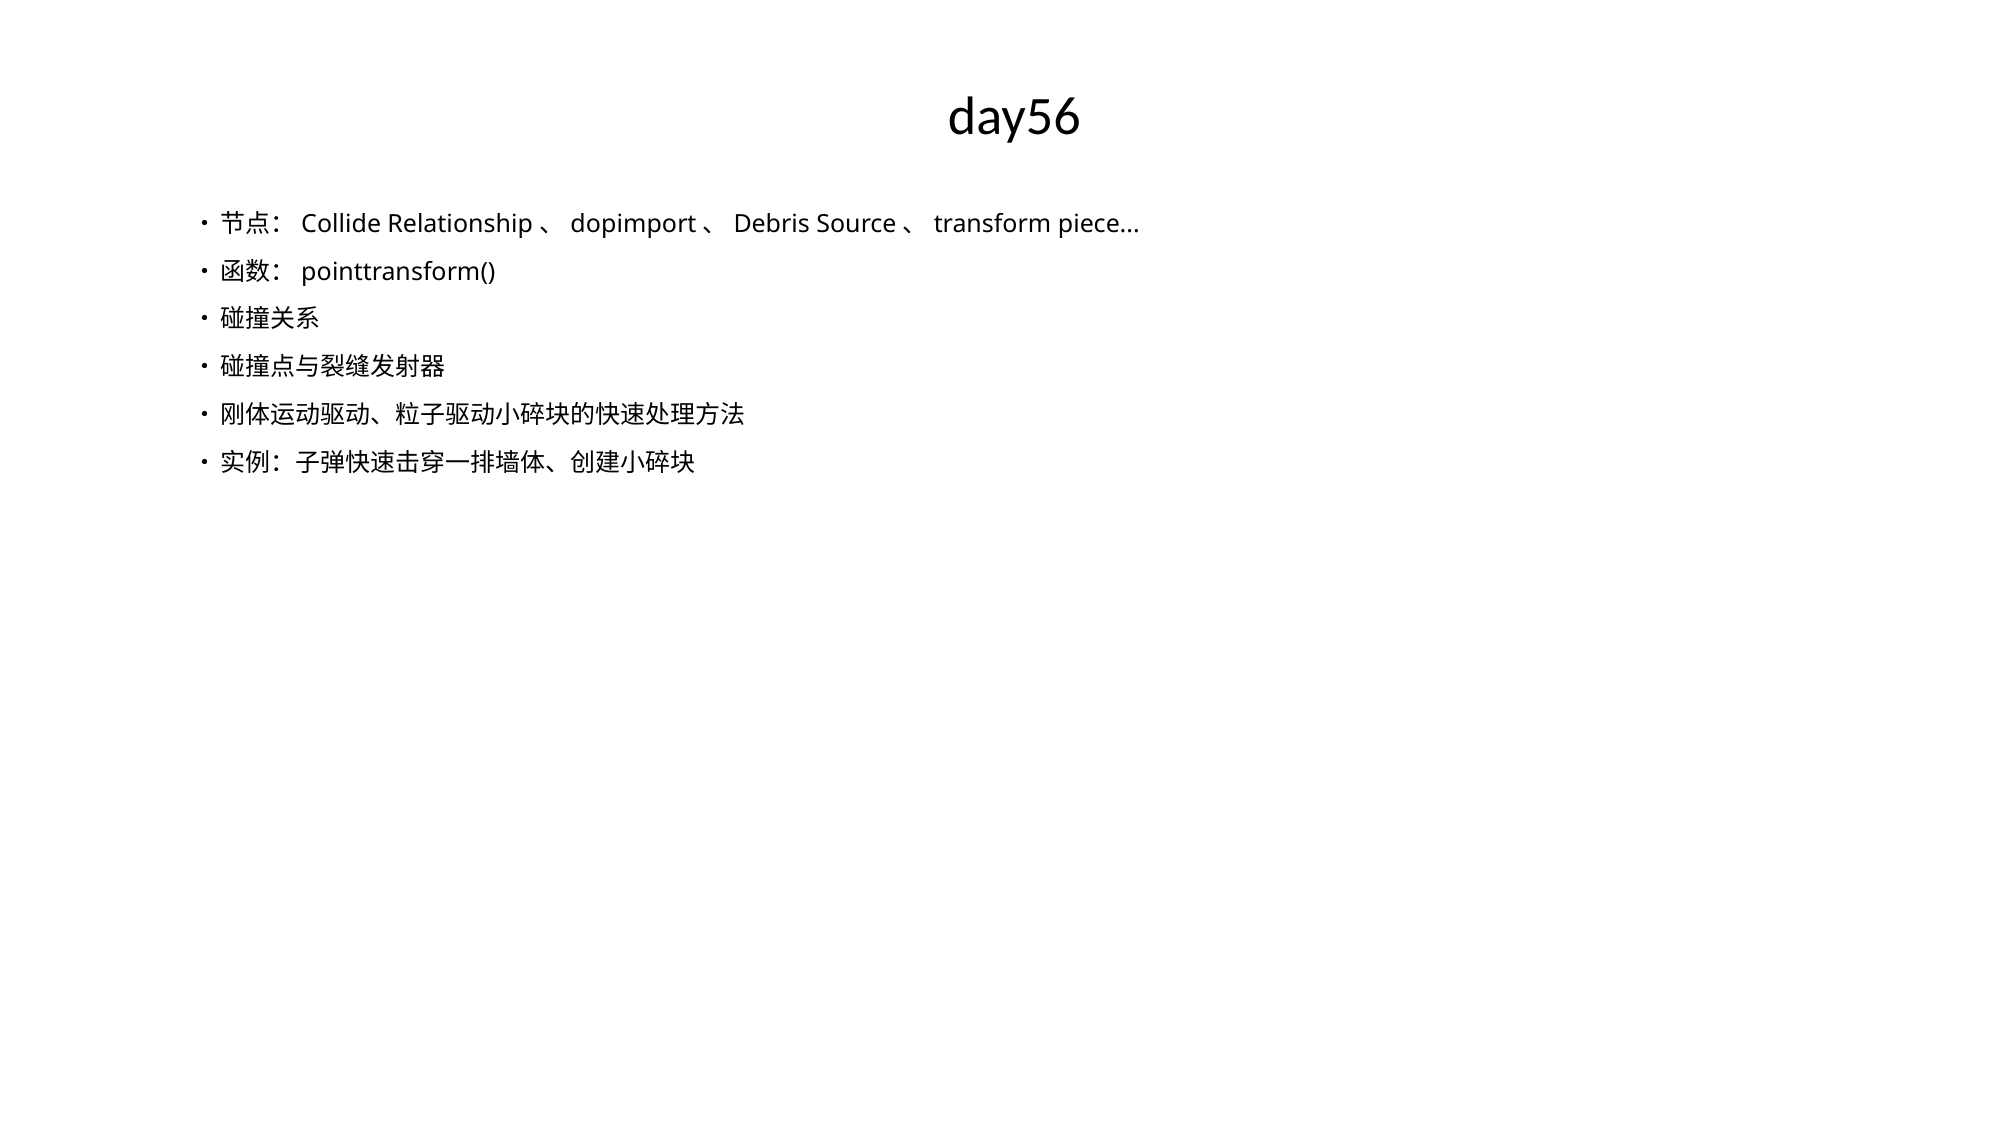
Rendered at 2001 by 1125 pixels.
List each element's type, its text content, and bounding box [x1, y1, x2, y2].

title day56 [543, 41, 1486, 154]
subtitle • 节点：Collide Relationship、dopimport、Debris Source、transform piece... • 函数：pointtransform() • 碰撞关系 • 碰撞点与裂缝发射器 • 刚体运动驱动、粒子驱动小碎块的快速处理方法 • 实例：子弹快速击穿一排墙体、创建小碎块 [176, 203, 1815, 903]
